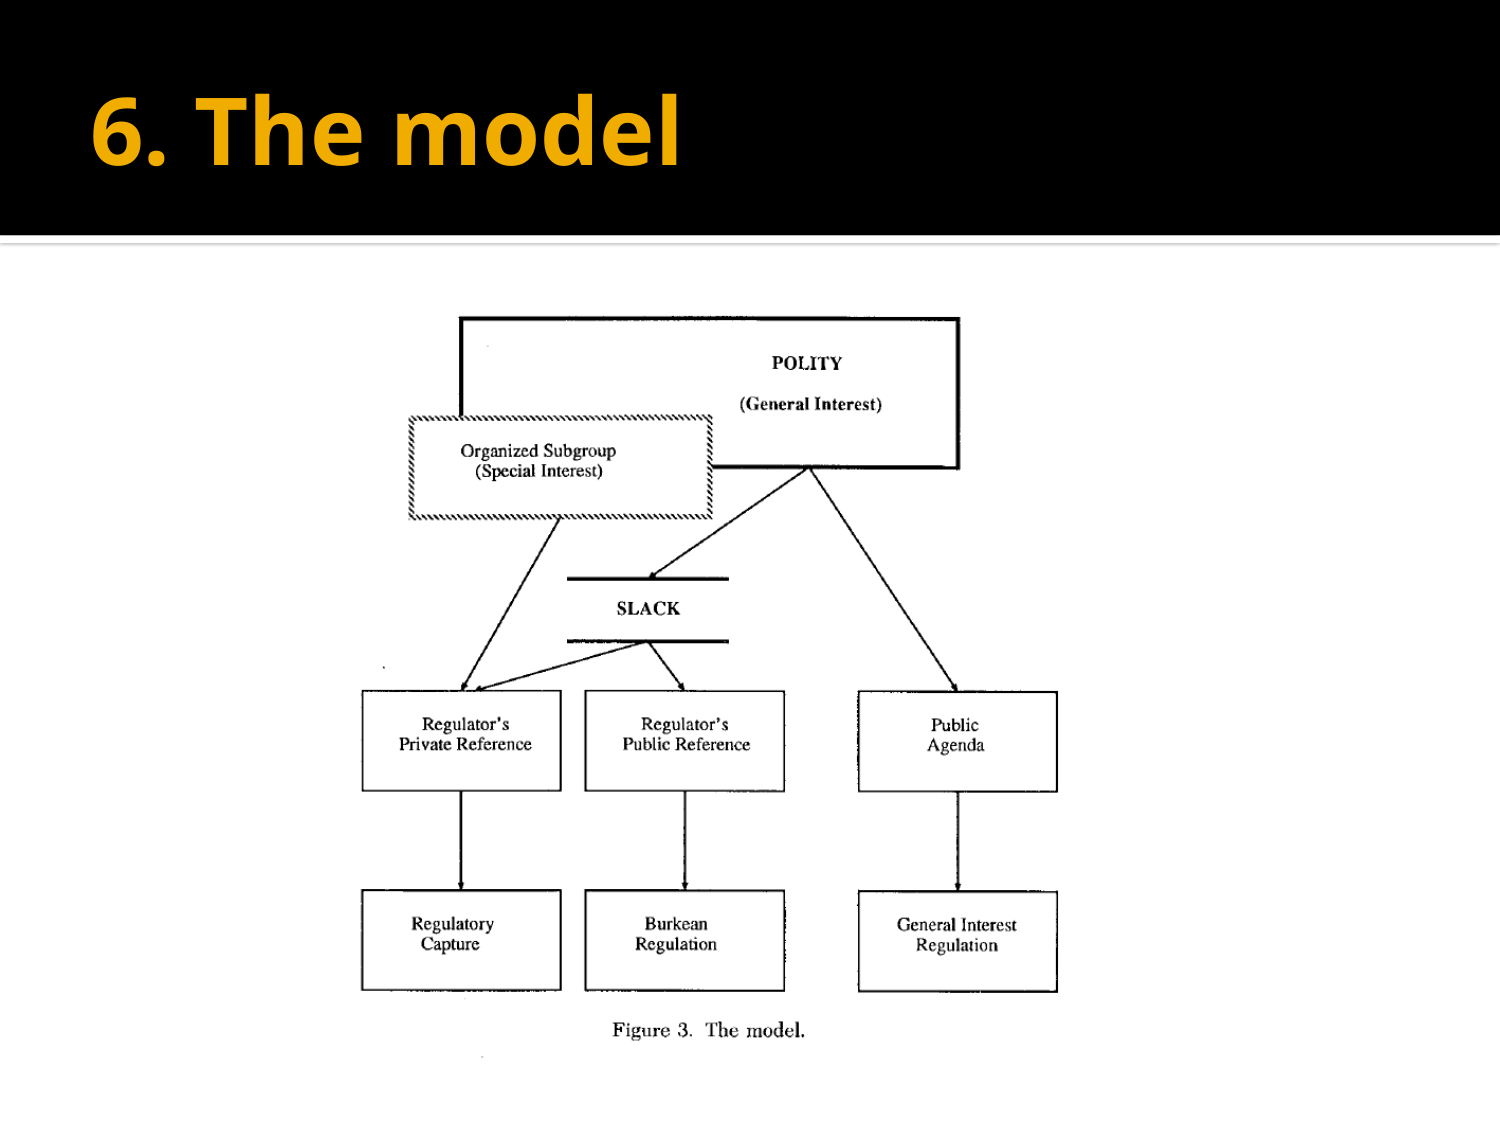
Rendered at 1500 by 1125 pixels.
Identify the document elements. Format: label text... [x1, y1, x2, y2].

title 6. The model [75, 25, 1425, 231]
picture [274, 299, 1130, 1066]
